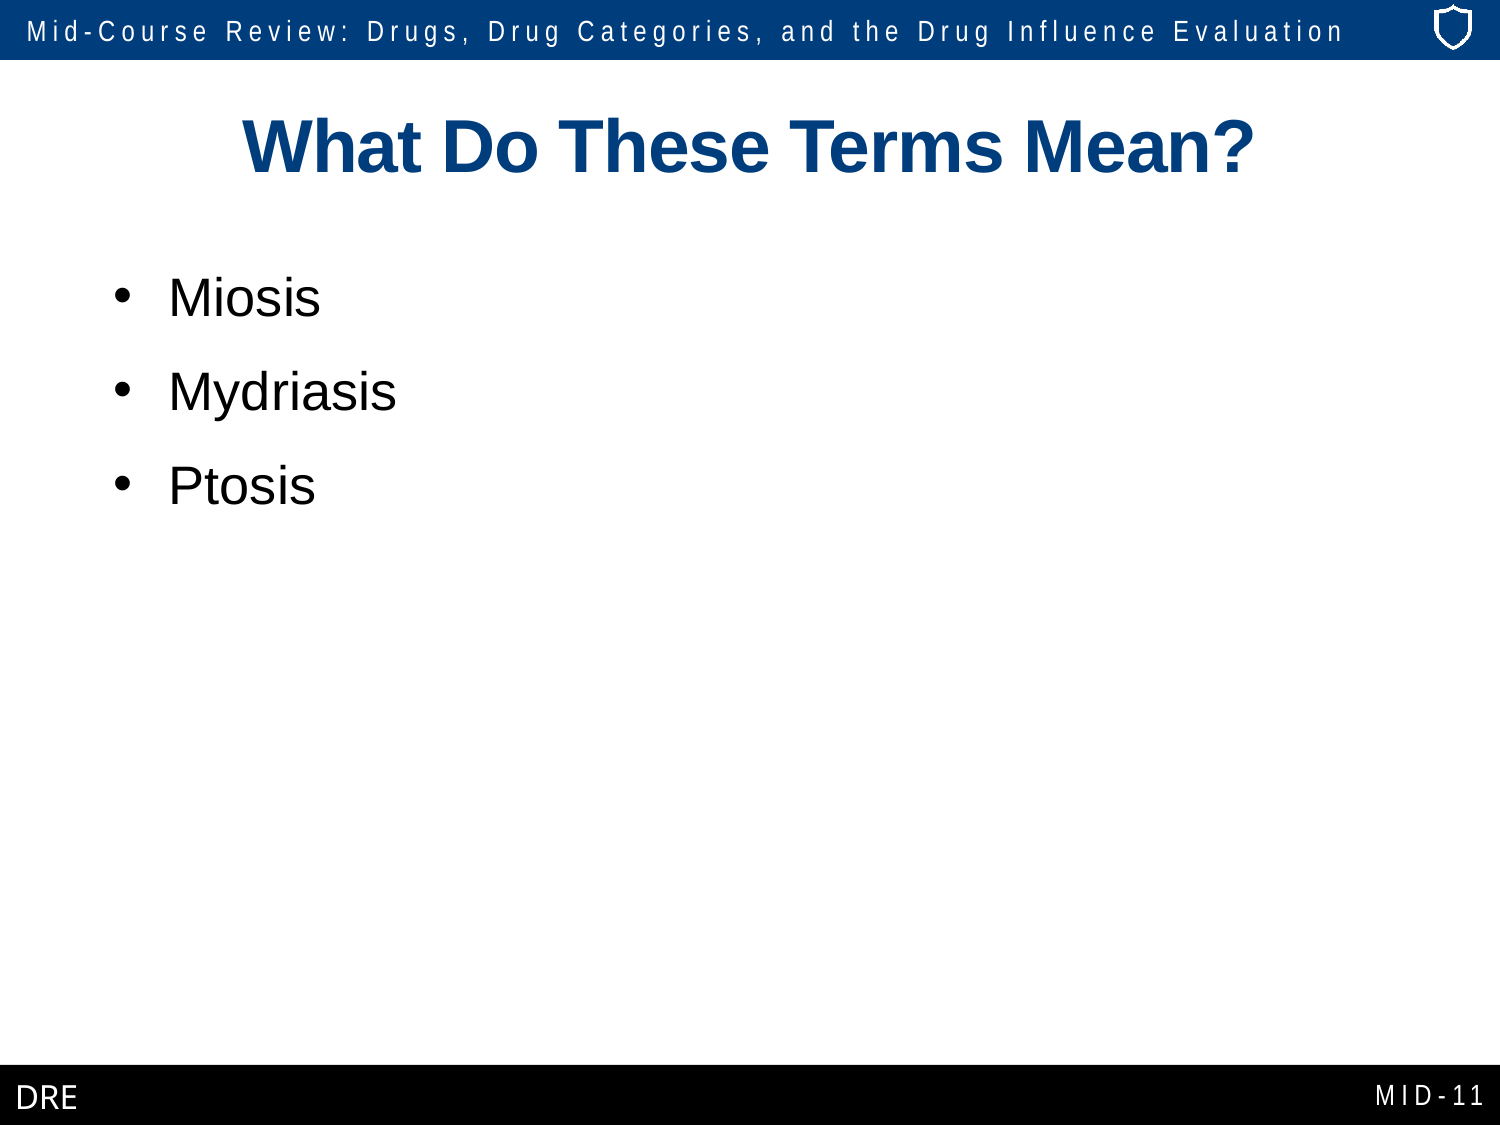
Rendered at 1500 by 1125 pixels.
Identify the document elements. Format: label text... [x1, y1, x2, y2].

picture [1434, 4, 1472, 50]
list Miosis Mydriasis Ptosis [75, 254, 1425, 1005]
slide_number MID-11 [1218, 1063, 1499, 1124]
title What Do These Terms Mean? [75, 75, 1425, 225]
